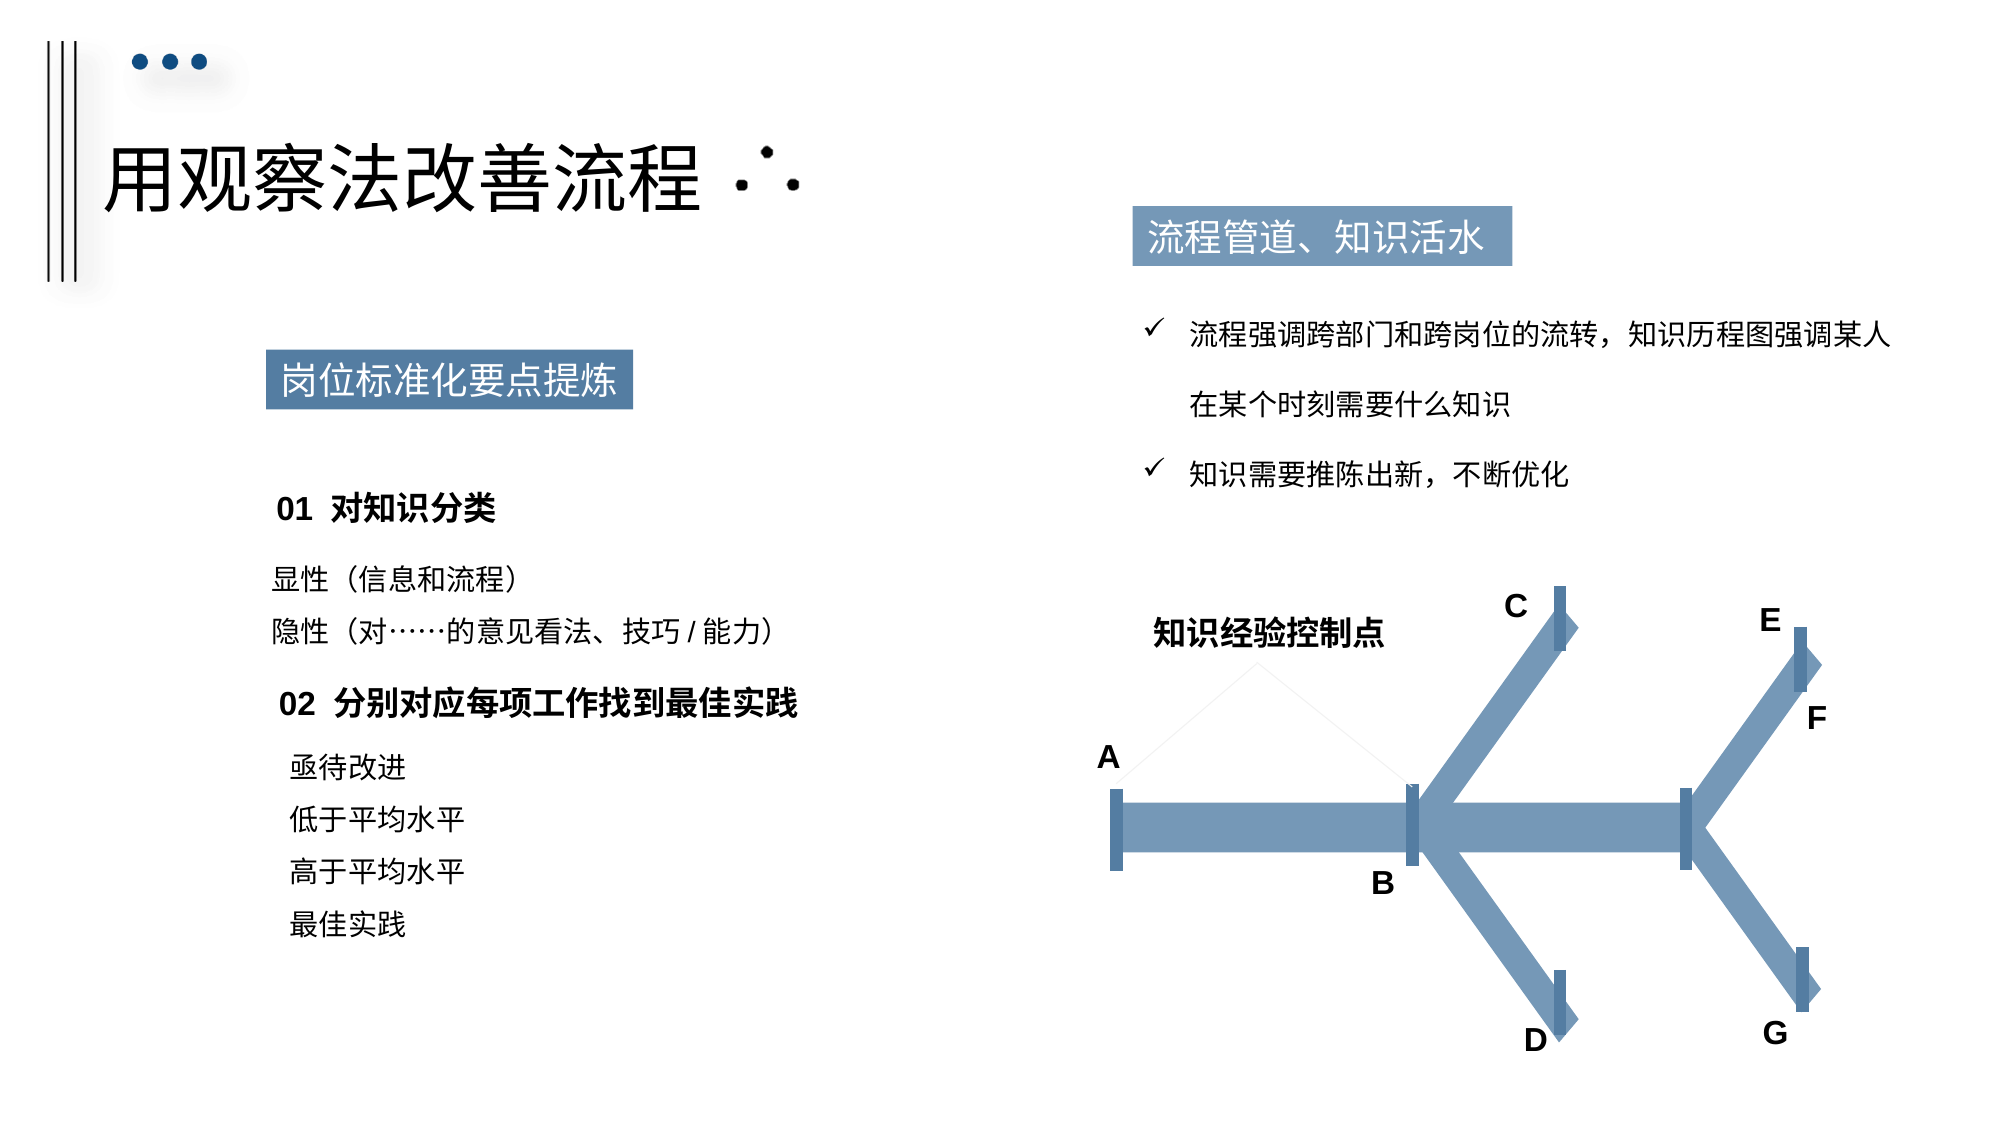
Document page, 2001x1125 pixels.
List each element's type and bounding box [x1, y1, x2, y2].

text_box [256, 349, 990, 952]
text_box [1081, 576, 1859, 1067]
text_box [1127, 206, 1916, 491]
text_box [28, 11, 1075, 310]
